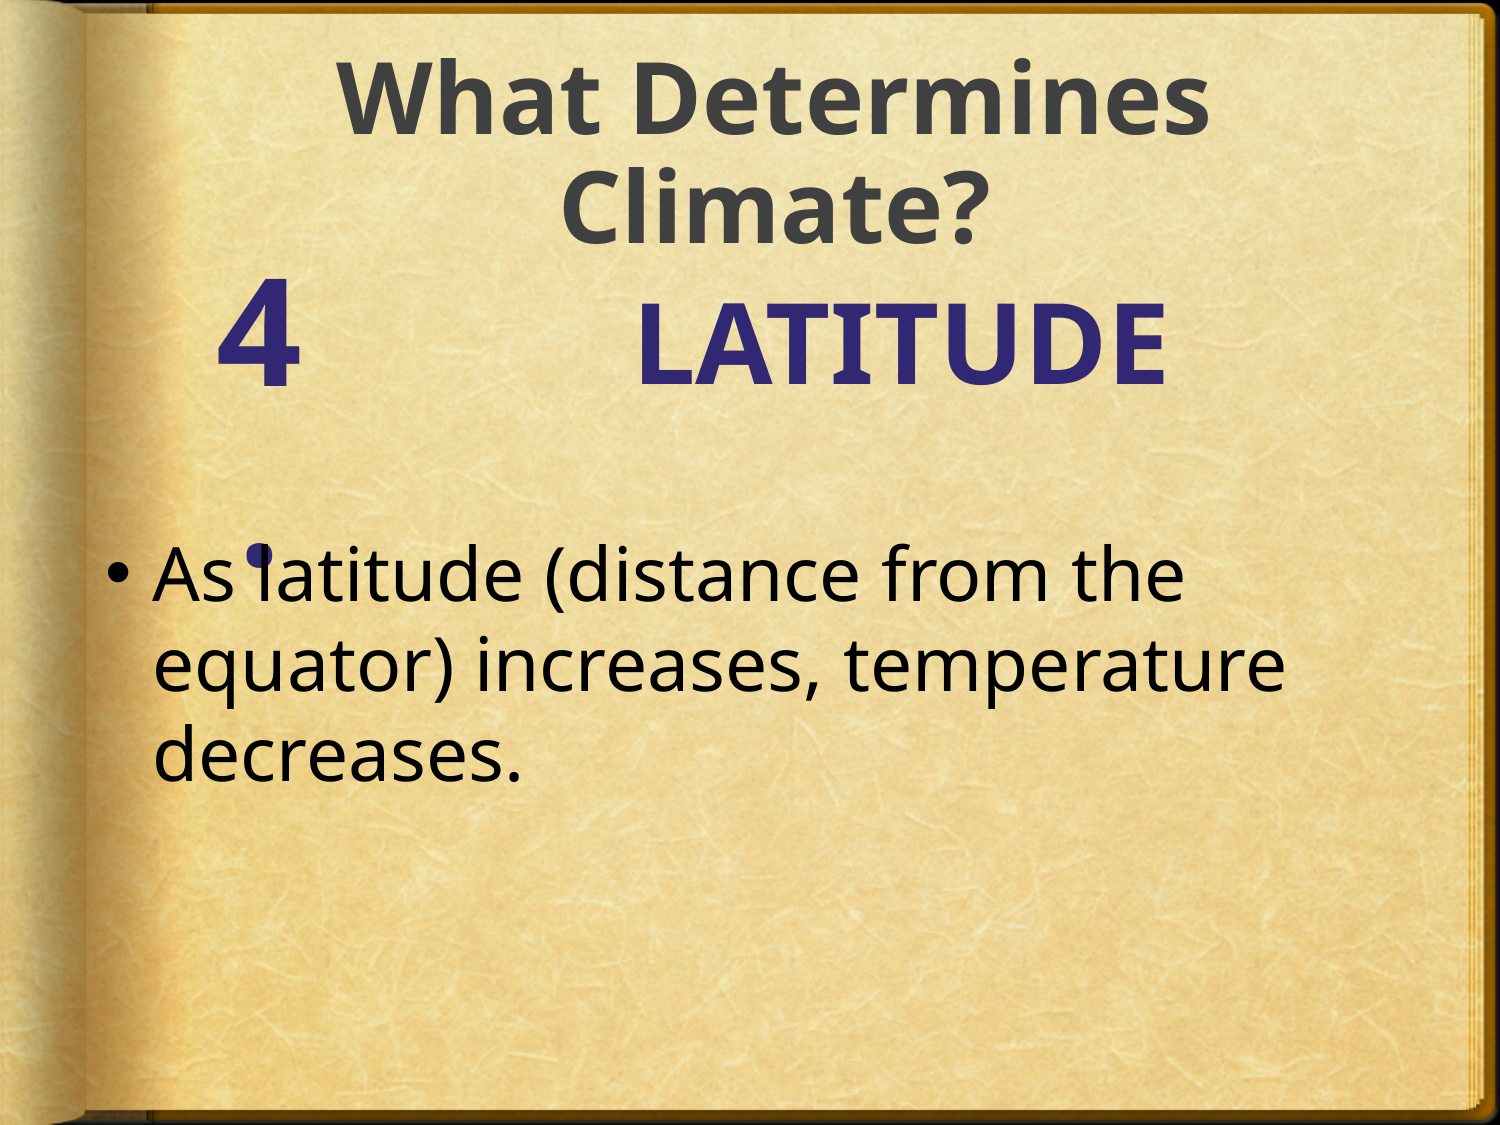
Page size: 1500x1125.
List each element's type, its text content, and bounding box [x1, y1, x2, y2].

text_box 4. [182, 228, 337, 518]
title What Determines Climate? [178, 45, 1372, 265]
text_box As latitude (distance from the equator) increases, temperature decreases. [90, 518, 1444, 804]
text_box Latitude [363, 264, 1440, 415]
picture [0, 0, 1500, 1125]
